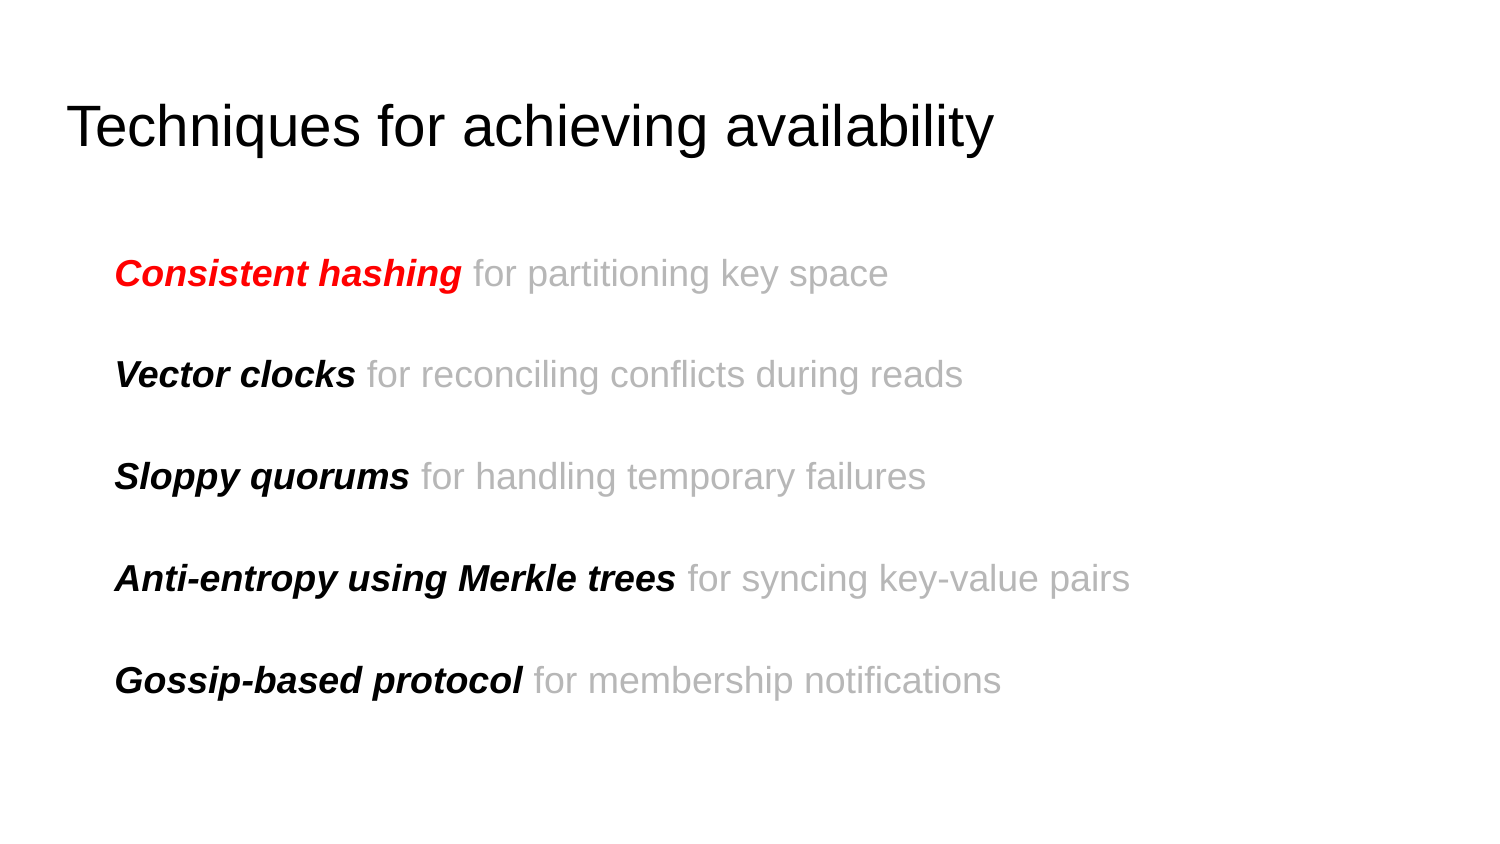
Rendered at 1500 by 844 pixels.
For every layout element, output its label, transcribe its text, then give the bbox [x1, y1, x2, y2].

list Consistent hashing for partitioning key space Vector clocks for reconciling conflicts during reads Sloppy quorums for handling temporary failures Anti-entropy using Merkle trees for syncing key-value pairs Gossip-based protocol for membership notifications [99, 227, 1373, 736]
title Techniques for achieving availability [51, 72, 1449, 167]
